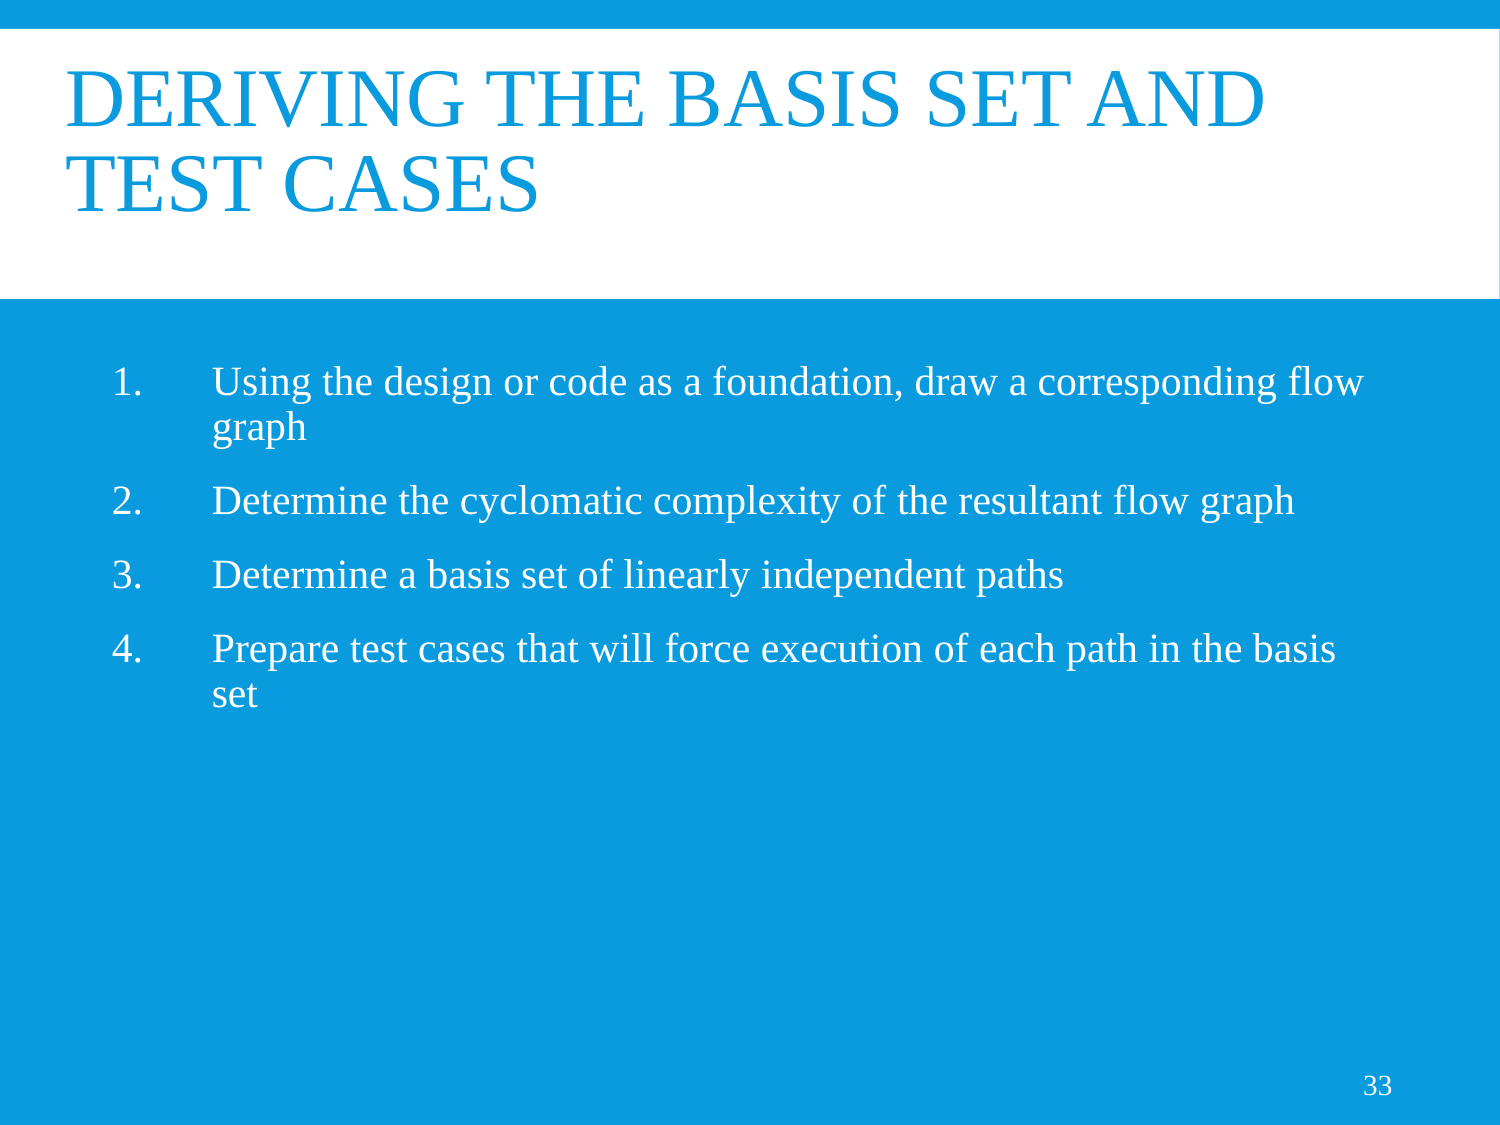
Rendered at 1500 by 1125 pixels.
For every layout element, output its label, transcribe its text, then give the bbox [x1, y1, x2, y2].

list Using the design or code as a foundation, draw a corresponding flow graph Determine the cyclomatic complexity of the resultant flow graph Determine a basis set of linearly independent paths Prepare test cases that will force execution of each path in the basis set [96, 351, 1391, 940]
slide_number 33 [1355, 1053, 1473, 1114]
title Deriving the Basis Set and Test Cases [50, 50, 1438, 238]
